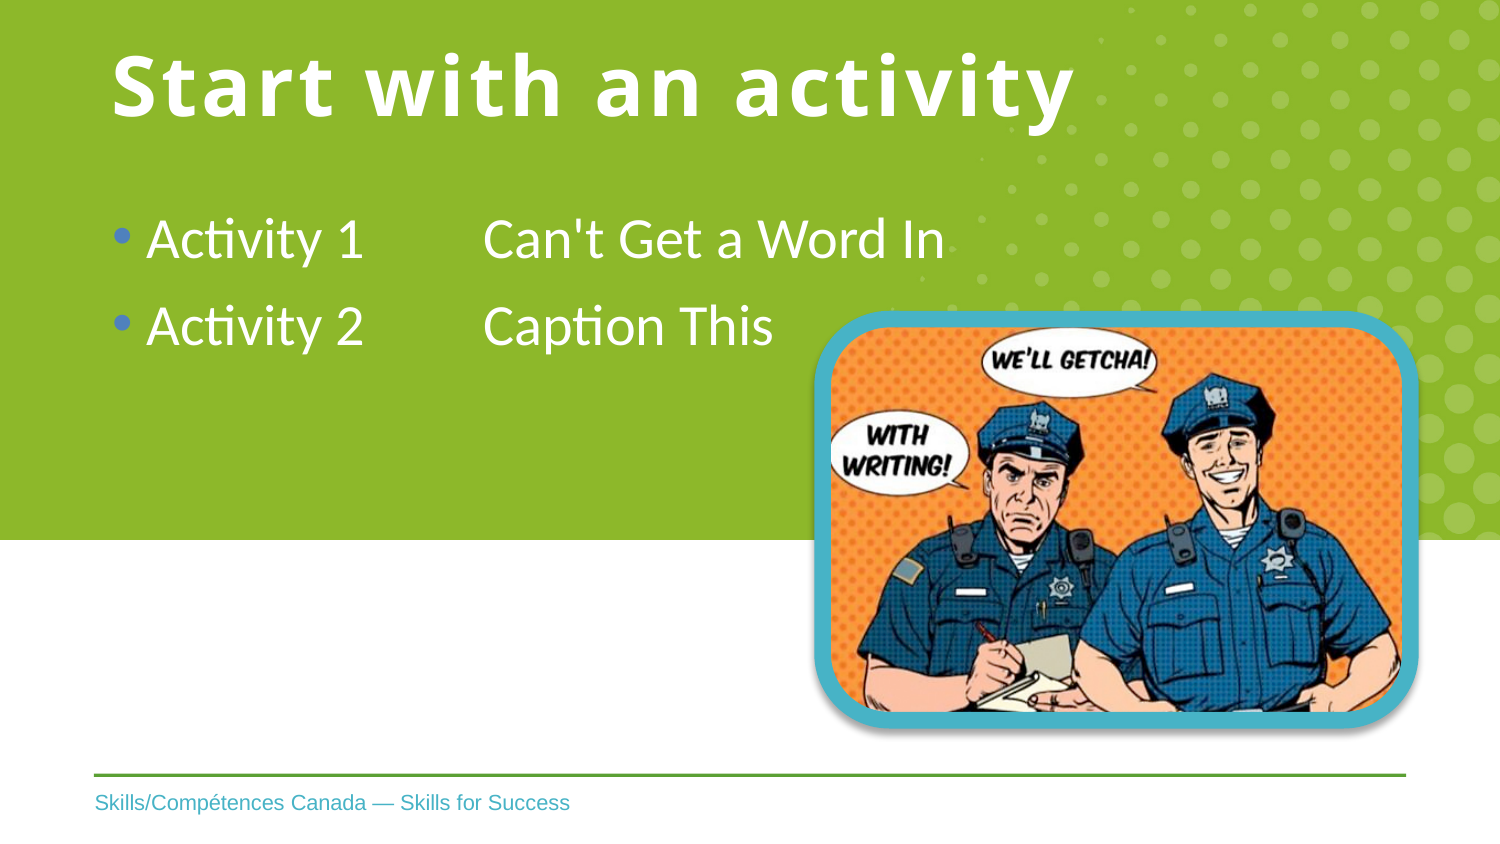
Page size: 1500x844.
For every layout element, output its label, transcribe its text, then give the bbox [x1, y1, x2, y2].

list Activity 1 Can't Get a Word In Activity 2 Caption This [97, 192, 1401, 675]
picture [0, 0, 1500, 540]
text_box [821, 317, 1412, 722]
title Start with an activity [96, 25, 1399, 163]
